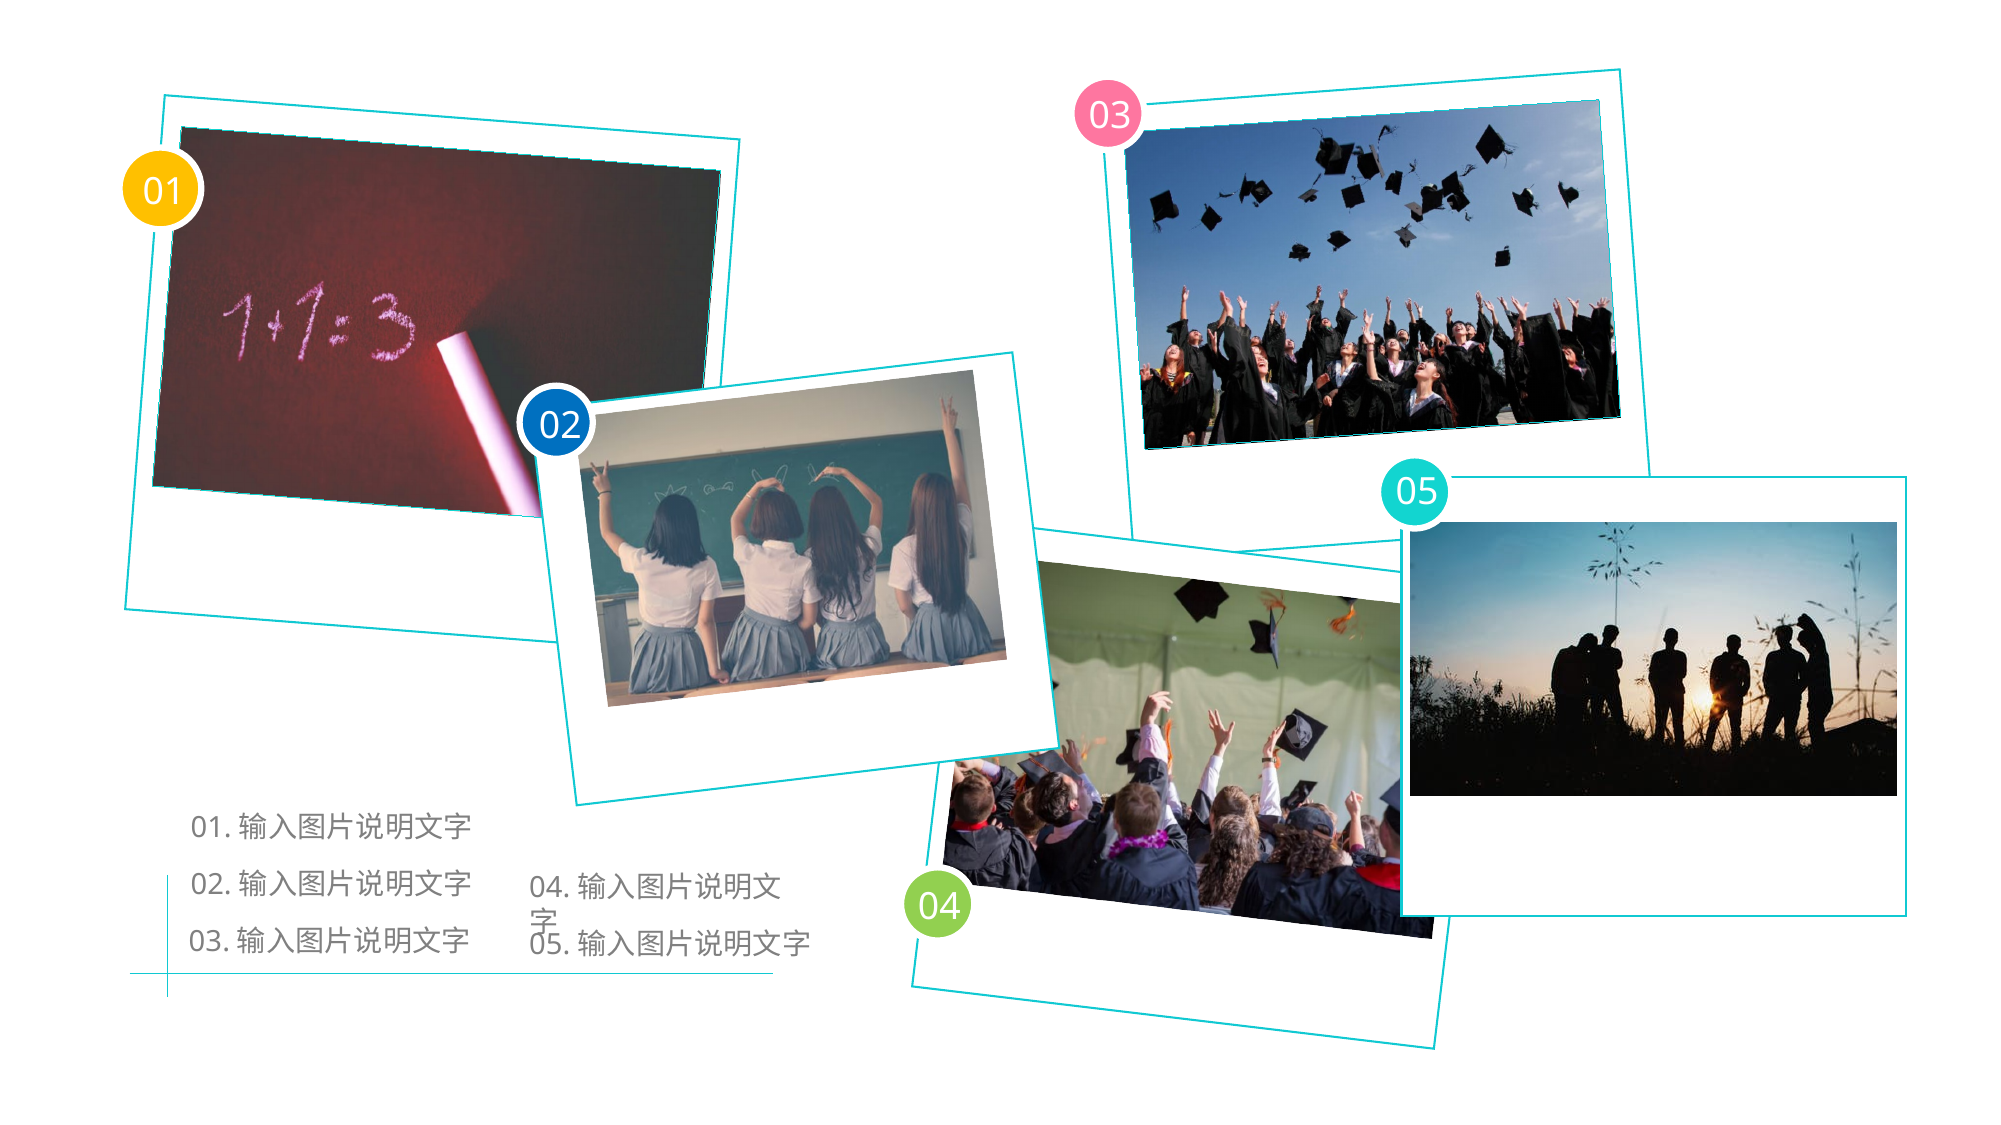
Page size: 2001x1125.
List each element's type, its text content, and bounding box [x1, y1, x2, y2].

picture [902, 370, 974, 379]
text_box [1116, 87, 1638, 542]
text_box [1401, 476, 1907, 916]
text_box 03.输入图片说明文字 [173, 915, 514, 965]
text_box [119, 147, 202, 230]
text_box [901, 867, 975, 941]
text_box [551, 379, 1038, 779]
text_box 04.输入图片说明文字 [514, 861, 822, 918]
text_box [1378, 455, 1453, 529]
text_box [1071, 76, 1146, 150]
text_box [519, 385, 596, 459]
text_box 01.输入图片说明文字 [175, 801, 520, 851]
text_box 02.输入图片说明文字 [175, 858, 531, 908]
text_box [144, 116, 721, 633]
text_box 05.输入图片说明文字 [514, 918, 876, 969]
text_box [938, 549, 1464, 1020]
